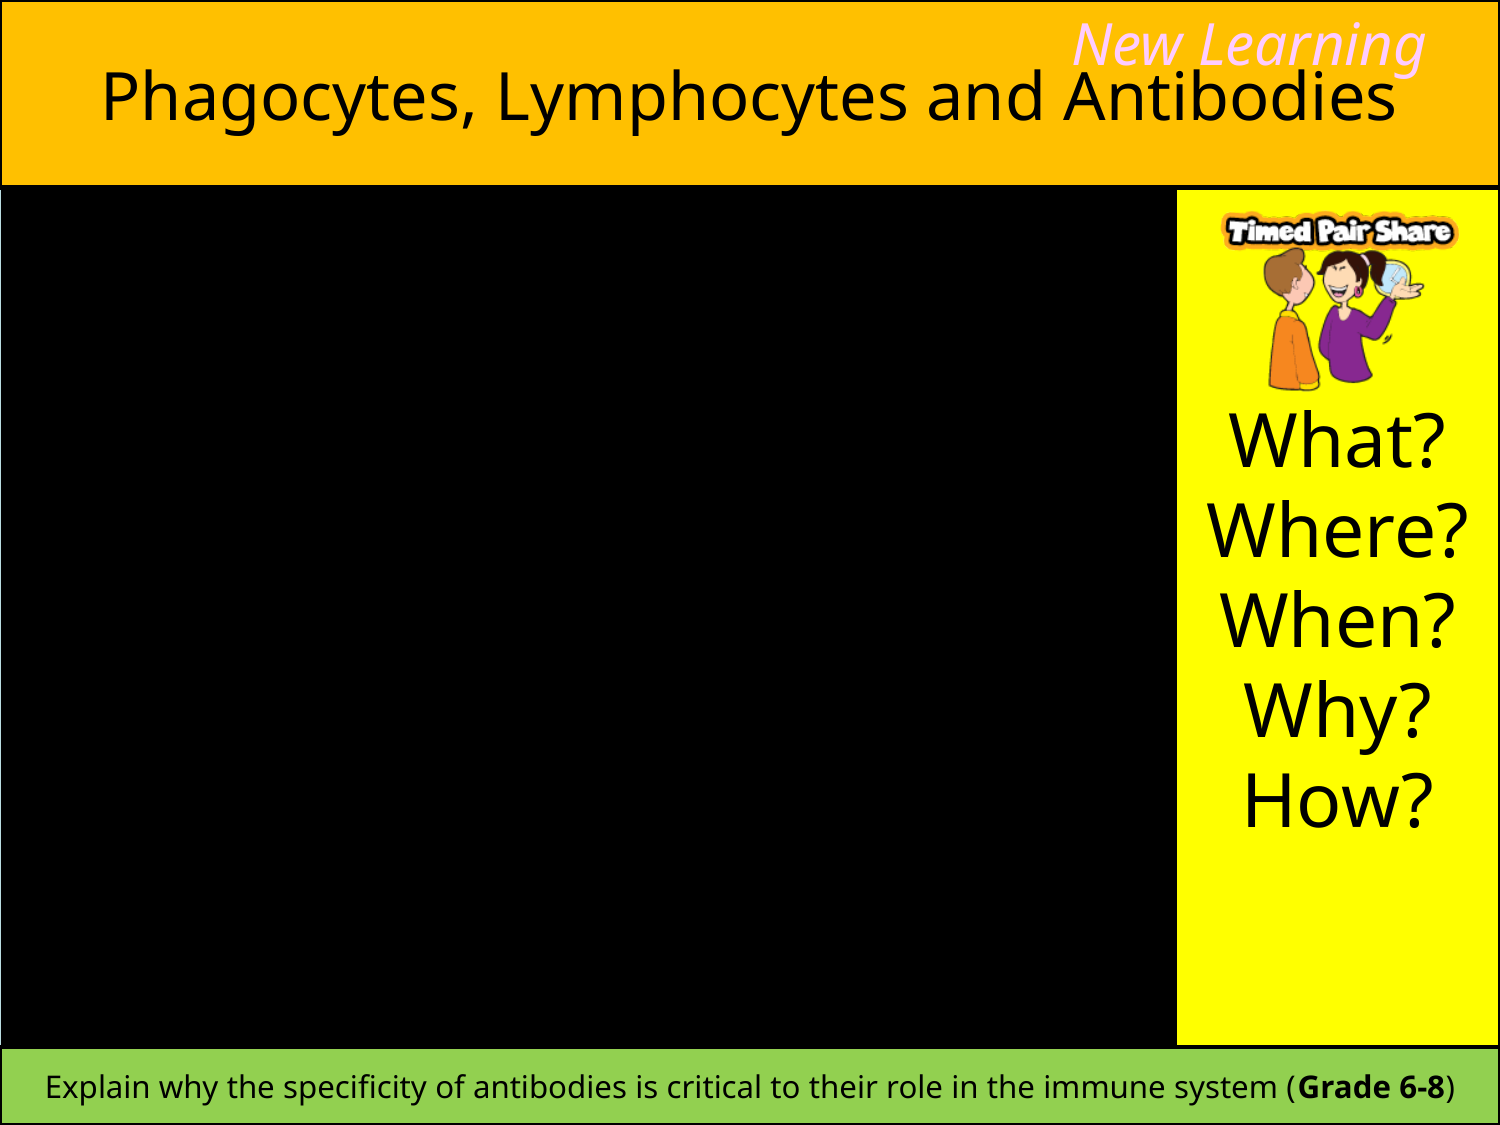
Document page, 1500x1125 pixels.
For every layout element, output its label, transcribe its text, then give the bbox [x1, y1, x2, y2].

text_box What? Where? When? Why? How? [1174, 185, 1500, 1049]
picture [1219, 207, 1463, 398]
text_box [0, 185, 1174, 1047]
text_box New Learning [1056, 0, 1443, 85]
text_box Explain why the specificity of antibodies is critical to their role in the immune system (Grade 6-8) [0, 1049, 1500, 1125]
title Phagocytes, Lymphocytes and Antibodies [0, 0, 1500, 185]
